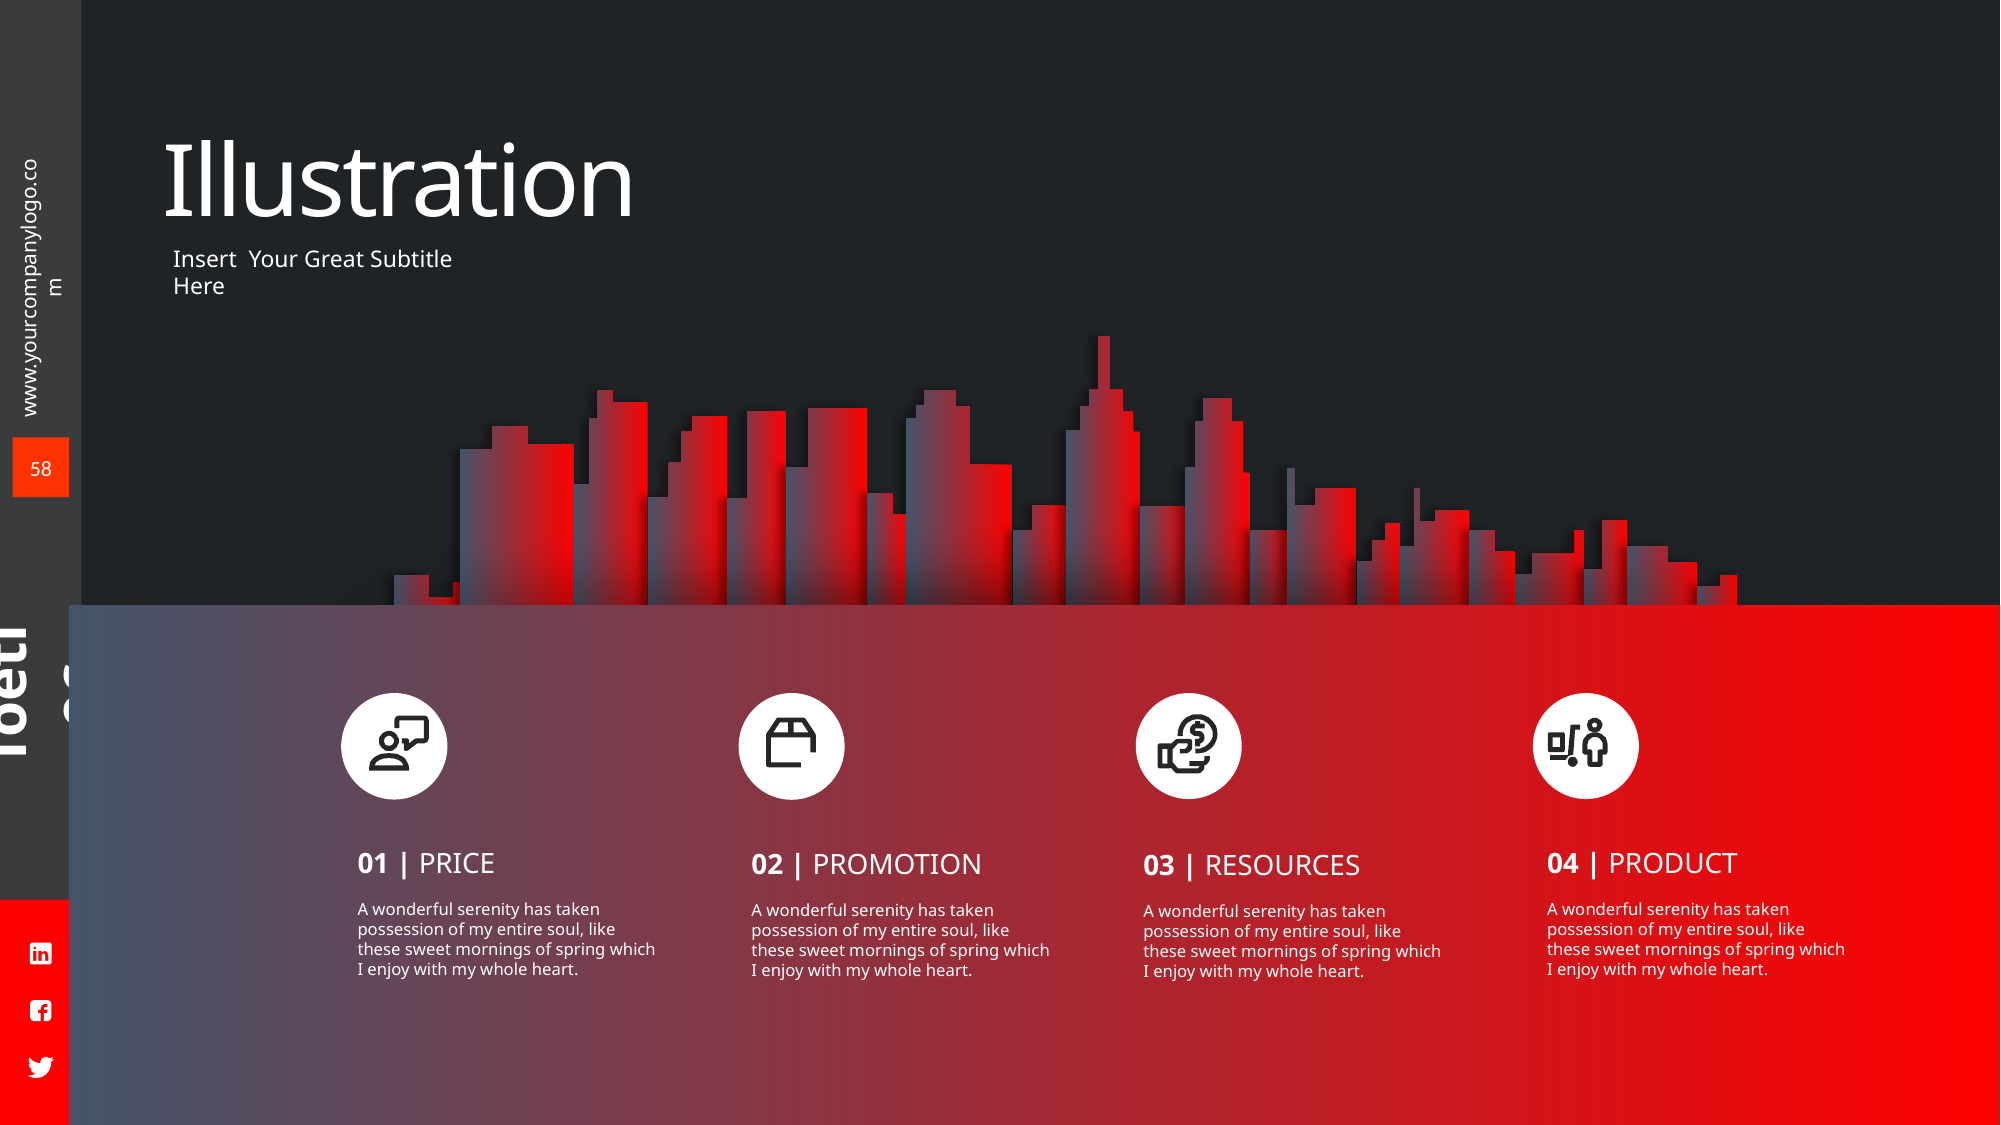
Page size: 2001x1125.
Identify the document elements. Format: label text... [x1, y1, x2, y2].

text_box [1157, 714, 1218, 774]
text_box 02 | PROMOTION A wonderful serenity has taken possession of my entire soul, like these sweet mornings of spring which I enjoy with my whole heart. [736, 839, 1067, 988]
text_box [68, 605, 2000, 1125]
text_box 04 | PRODUCT A wonderful serenity has taken possession of my entire soul, like these sweet mornings of spring which I enjoy with my whole heart. [1532, 838, 1862, 987]
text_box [394, 335, 1737, 633]
text_box 01 | PRICE A wonderful serenity has taken possession of my entire soul, like these sweet mornings of spring which I enjoy with my whole heart. [342, 837, 673, 986]
text_box [766, 717, 816, 768]
text_box [341, 693, 448, 800]
text_box Illustration [147, 116, 677, 236]
text_box [1532, 693, 1639, 800]
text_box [369, 715, 429, 771]
text_box Insert Your Great Subtitle Here [158, 237, 512, 307]
text_box [1135, 693, 1242, 800]
text_box [738, 693, 845, 800]
text_box 03 | RESOURCES A wonderful serenity has taken possession of my entire soul, like these sweet mornings of spring which I enjoy with my whole heart. [1128, 839, 1459, 988]
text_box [1547, 717, 1608, 767]
slide_number 58 [12, 437, 69, 498]
